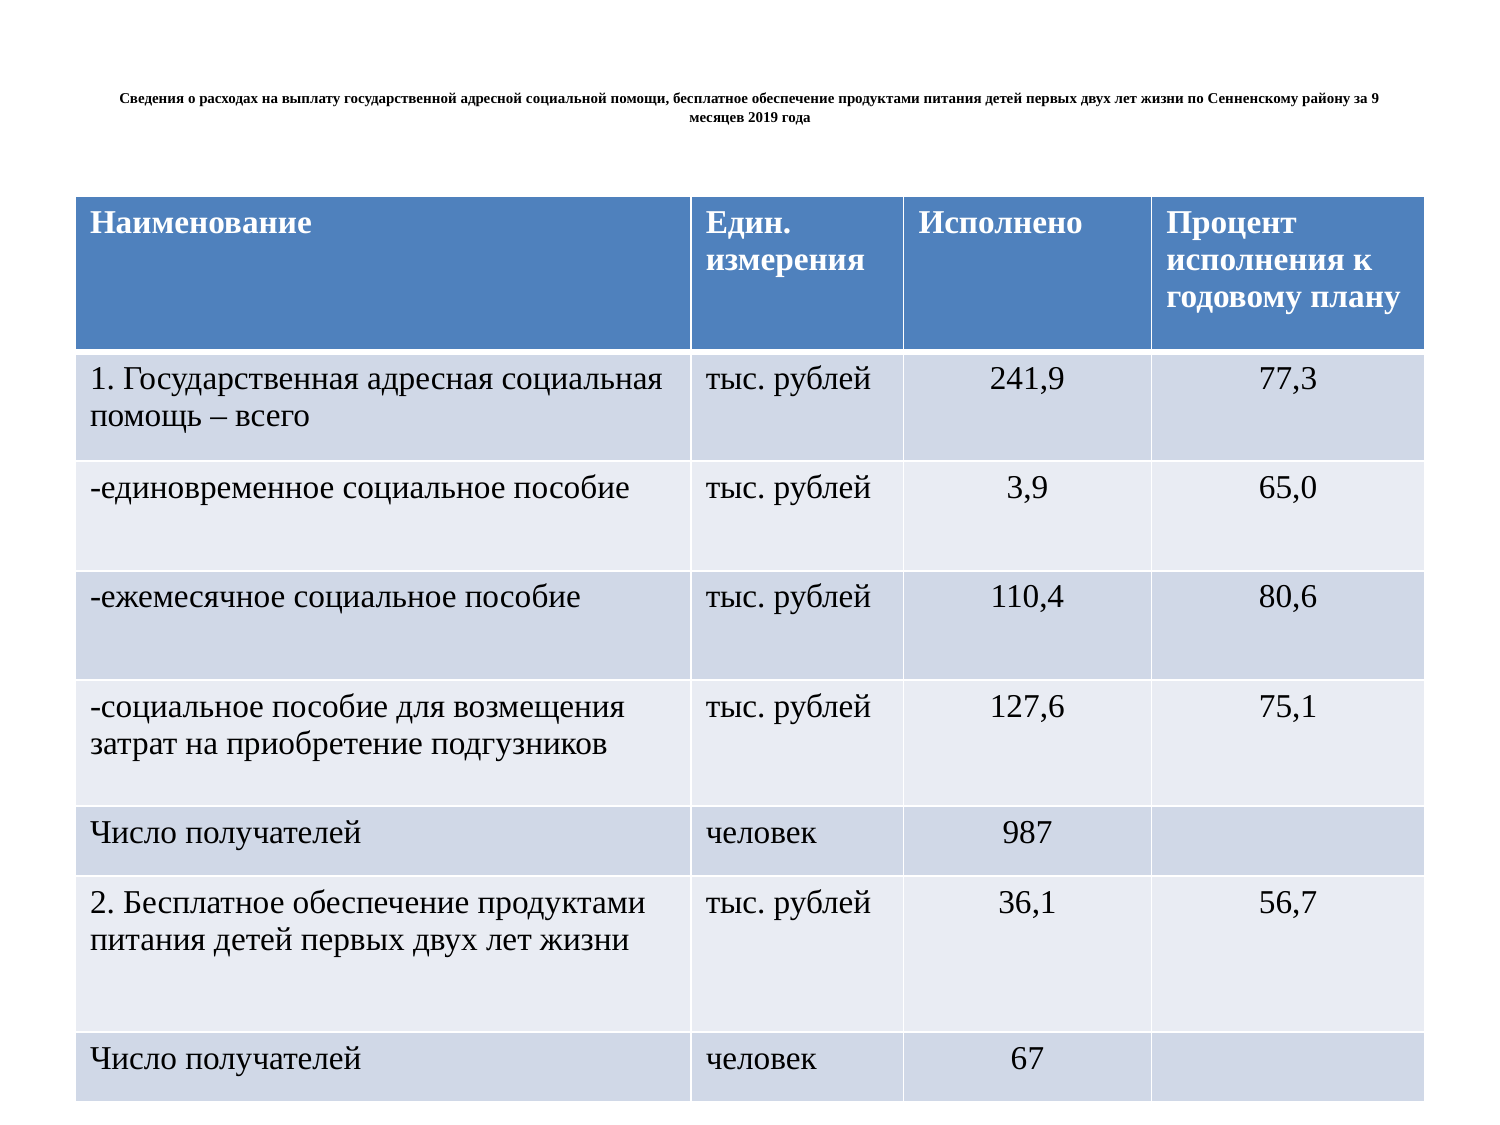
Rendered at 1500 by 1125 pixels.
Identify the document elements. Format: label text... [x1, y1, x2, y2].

table_cell 3,9 [904, 462, 1151, 570]
table_cell 2. Бесплатное обеспечение продуктами питания детей первых двух лет жизни [76, 877, 690, 1031]
table_cell 77,3 [1152, 355, 1424, 460]
table_cell 36,1 [904, 877, 1151, 1031]
table_cell [1152, 807, 1424, 875]
title Сведения о расходах на выплату государственной адресной социальной помощи, бесплатное обеспечение продуктами питания детей первых двух лет жизни по Сенненскому району за 9 месяцев 2019 года [75, 45, 1425, 173]
table_cell 987 [904, 807, 1151, 875]
table_cell [1152, 1033, 1424, 1101]
table_cell тыс. рублей [692, 877, 903, 1031]
table_cell тыс. рублей [692, 462, 903, 570]
table_cell человек [692, 1033, 903, 1101]
table_header Процент исполнения к годовому плану [1152, 197, 1424, 349]
table_cell человек [692, 807, 903, 875]
table_cell -единовременное социальное пособие [76, 462, 690, 570]
table_cell тыс. рублей [692, 681, 903, 805]
table_cell тыс. рублей [692, 572, 903, 679]
table_cell 110,4 [904, 572, 1151, 679]
table_cell 127,6 [904, 681, 1151, 805]
table_cell Число получателей [76, 807, 690, 875]
table_header Исполнено [904, 197, 1151, 349]
table_cell 1. Государственная адресная социальная помощь – всего [76, 355, 690, 460]
table_cell 56,7 [1152, 877, 1424, 1031]
table_cell -социальное пособие для возмещения затрат на приобретение подгузников [76, 681, 690, 805]
table_cell 67 [904, 1033, 1151, 1101]
table_cell Число получателей [76, 1033, 690, 1101]
table_header Един. измерения [692, 197, 903, 349]
table_cell 80,6 [1152, 572, 1424, 679]
table_cell тыс. рублей [692, 355, 903, 460]
table_cell 241,9 [904, 355, 1151, 460]
table_cell -ежемесячное социальное пособие [76, 572, 690, 679]
table_cell 65,0 [1152, 462, 1424, 570]
table_cell 75,1 [1152, 681, 1424, 805]
table_header Наименование [76, 197, 690, 349]
